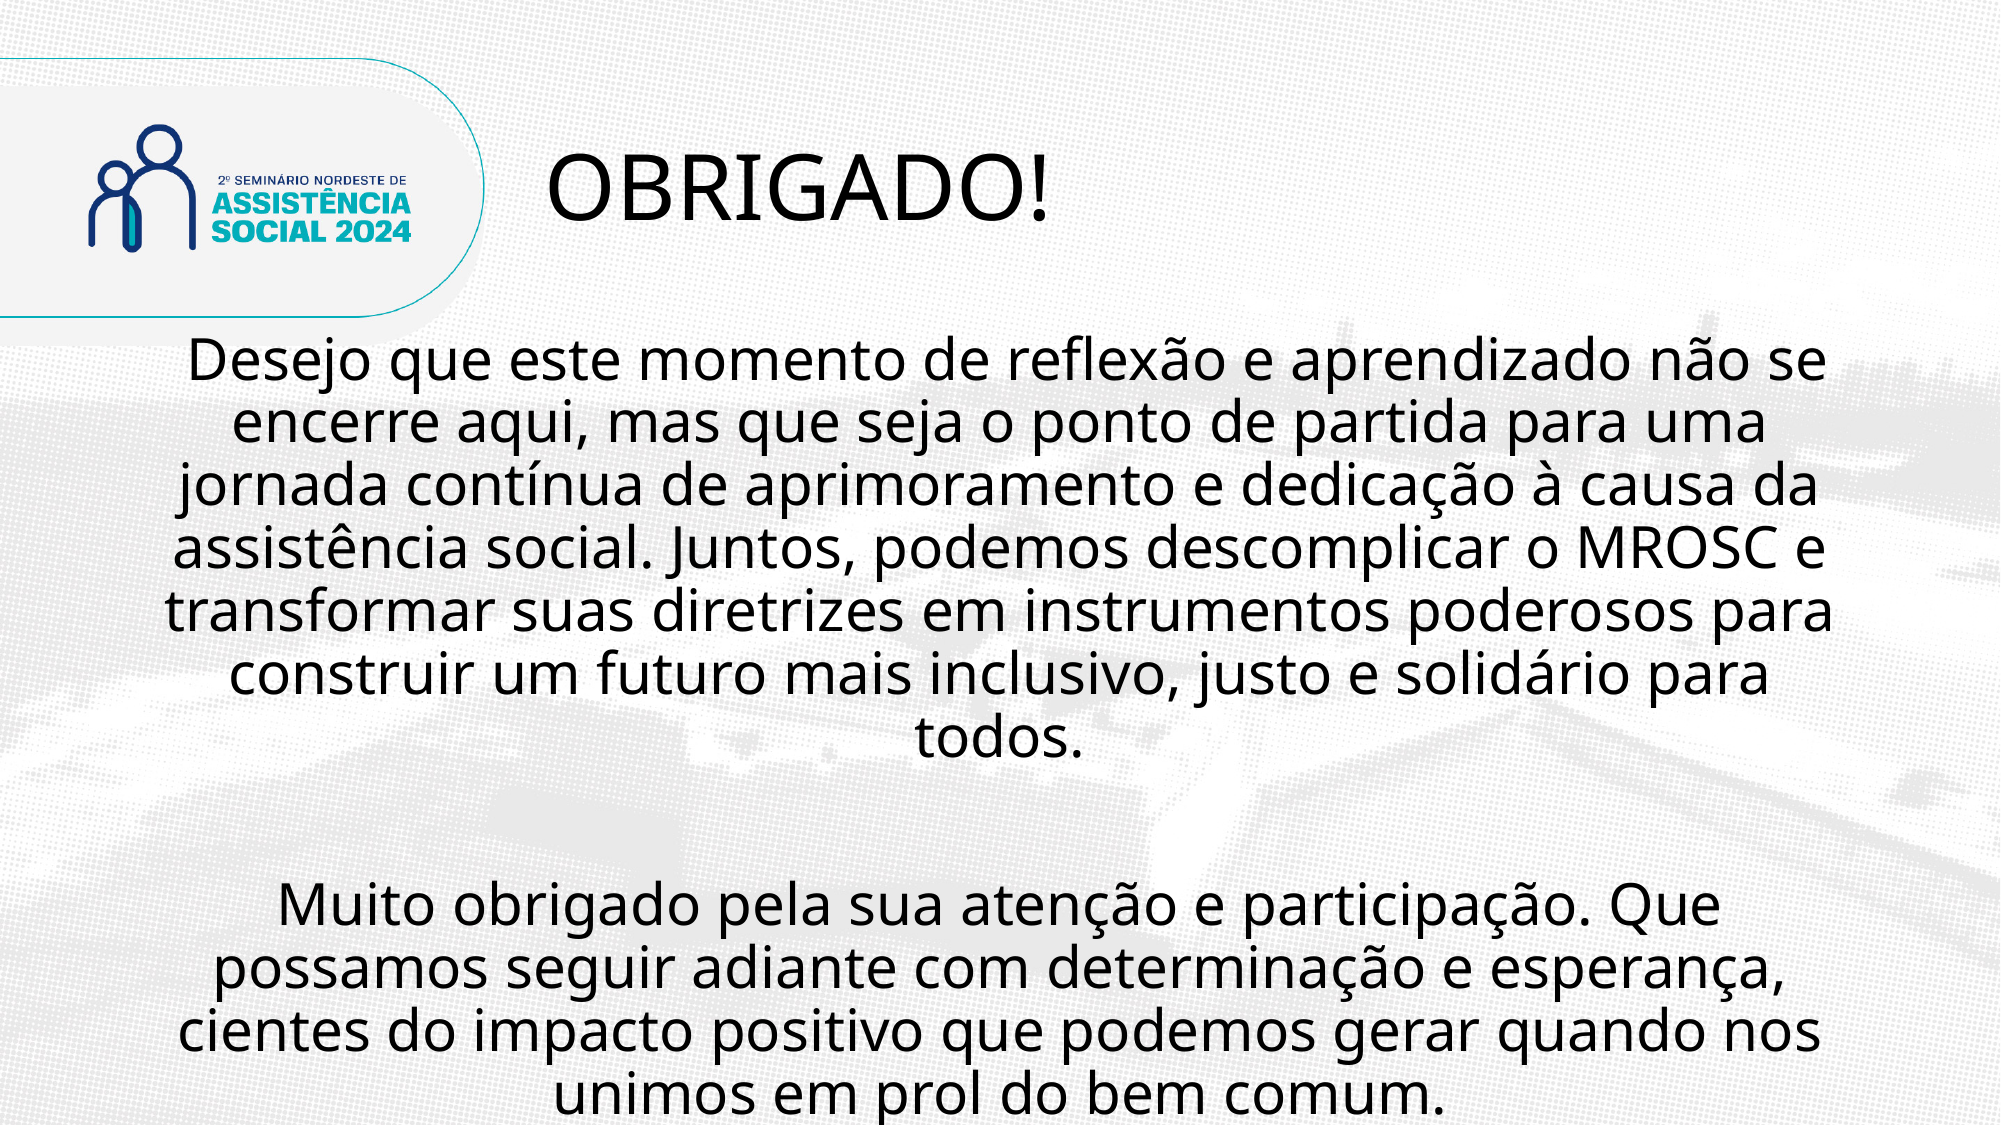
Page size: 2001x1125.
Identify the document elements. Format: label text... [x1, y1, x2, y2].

picture [0, 0, 2001, 1125]
list Desejo que este momento de reflexão e aprendizado não se encerre aqui, mas que seja o ponto de partida para uma jornada contínua de aprimoramento e dedicação à causa da assistência social. Juntos, podemos descomplicar o MROSC e transformar suas diretrizes em instrumentos poderosos para construir um futuro mais inclusivo, justo e solidário para todos. Muito obrigado pela sua atenção e participação. Que possamos seguir adiante com determinação e esperança, cientes do impacto positivo que podemos gerar quando nos unimos em prol do bem comum. [137, 322, 1863, 1089]
title OBRIGADO! [529, 82, 1863, 300]
